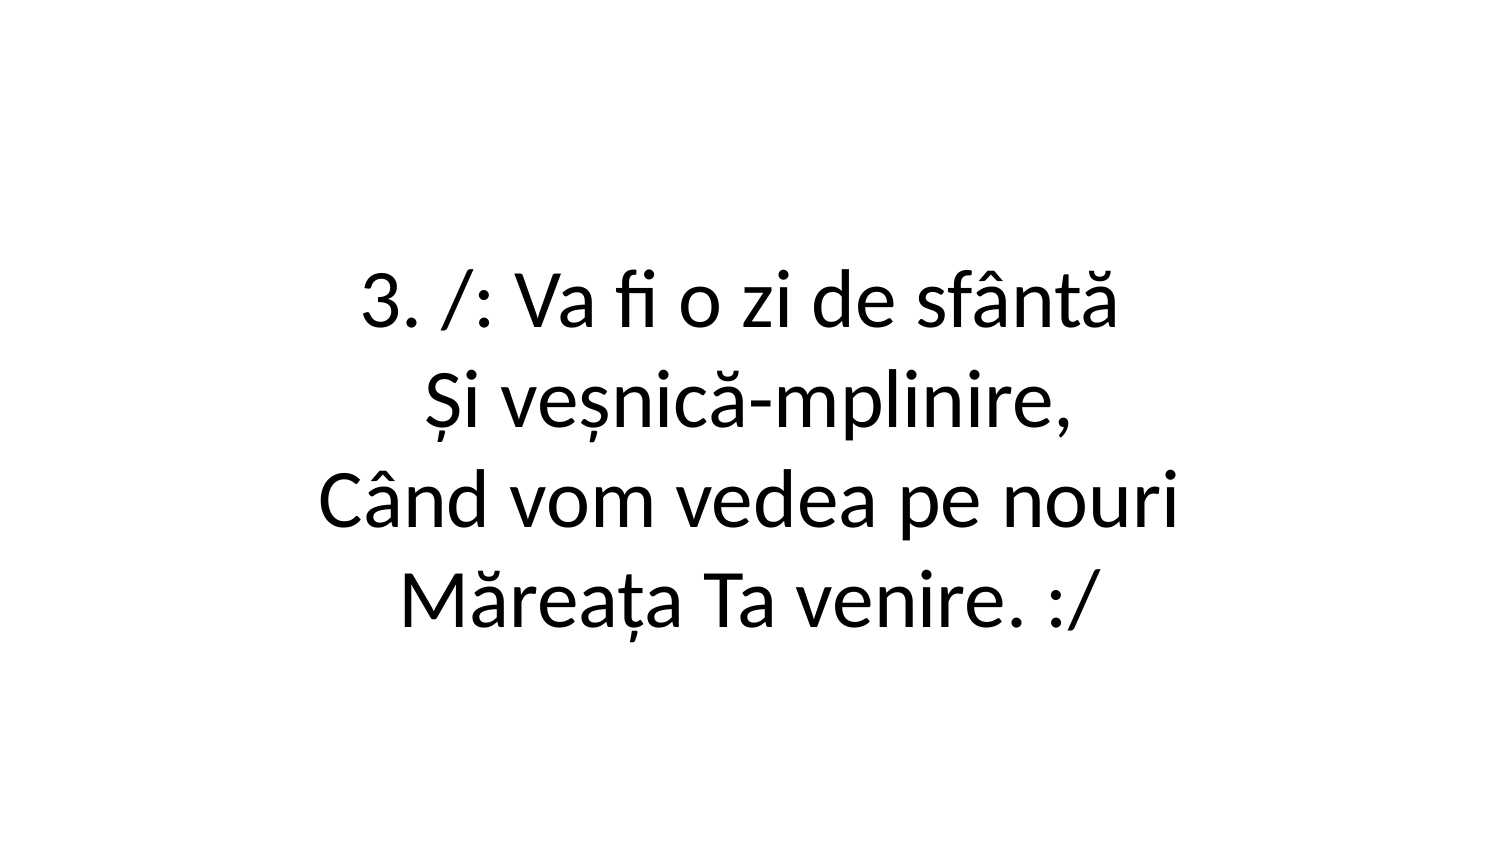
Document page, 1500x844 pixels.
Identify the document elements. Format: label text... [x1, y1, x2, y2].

text_box 3. /: Va fi o zi de sfântă Și veșnică-mplinire, Când vom vedea pe nouri Măreața Ta venire. :/ [303, 192, 1197, 652]
